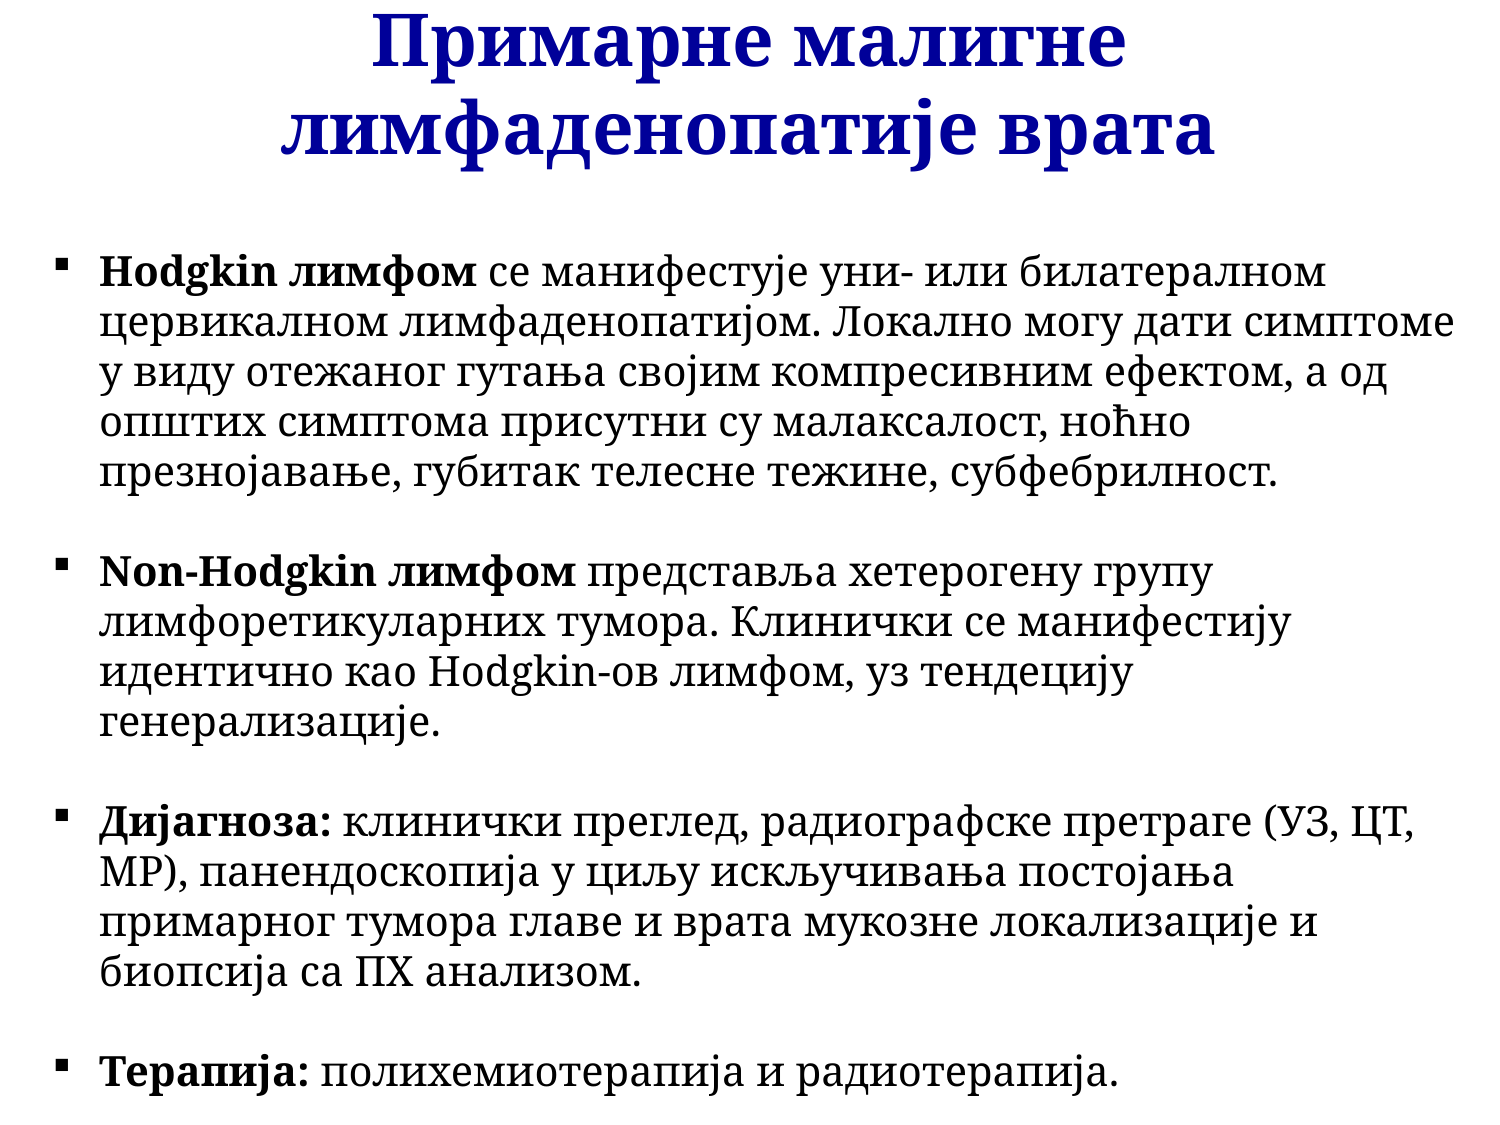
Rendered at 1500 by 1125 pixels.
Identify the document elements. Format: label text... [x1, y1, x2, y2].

text_box Примарне малигне лимфаденопатије врата [0, 12, 1500, 151]
text_box Hodgkin лимфом се манифестује уни- или билатералном цервикалном лимфаденопатијом. Локално могу дати симптоме у виду отежаног гутања својим компресивним ефектом, а од општих симптома присутни су малаксалост, ноћно презнојавање, губитак телесне тежине, субфебрилност. Non-Hodgkin лимфом представља хетерогену групу лимфоретикуларних тумора. Клинички се манифестију идентично као Hodgkin-ов лимфом, уз тендецију генерализације. Дијагноза: клинички преглед, радиографске претраге (УЗ, ЦТ, МР), панендоскопија у циљу искључивања постојања примарног тумора главе и врата мукозне локализације и биопсија са ПХ анализом. Терапија: полихемиотерапија и радиотерапија. [37, 187, 1488, 1125]
